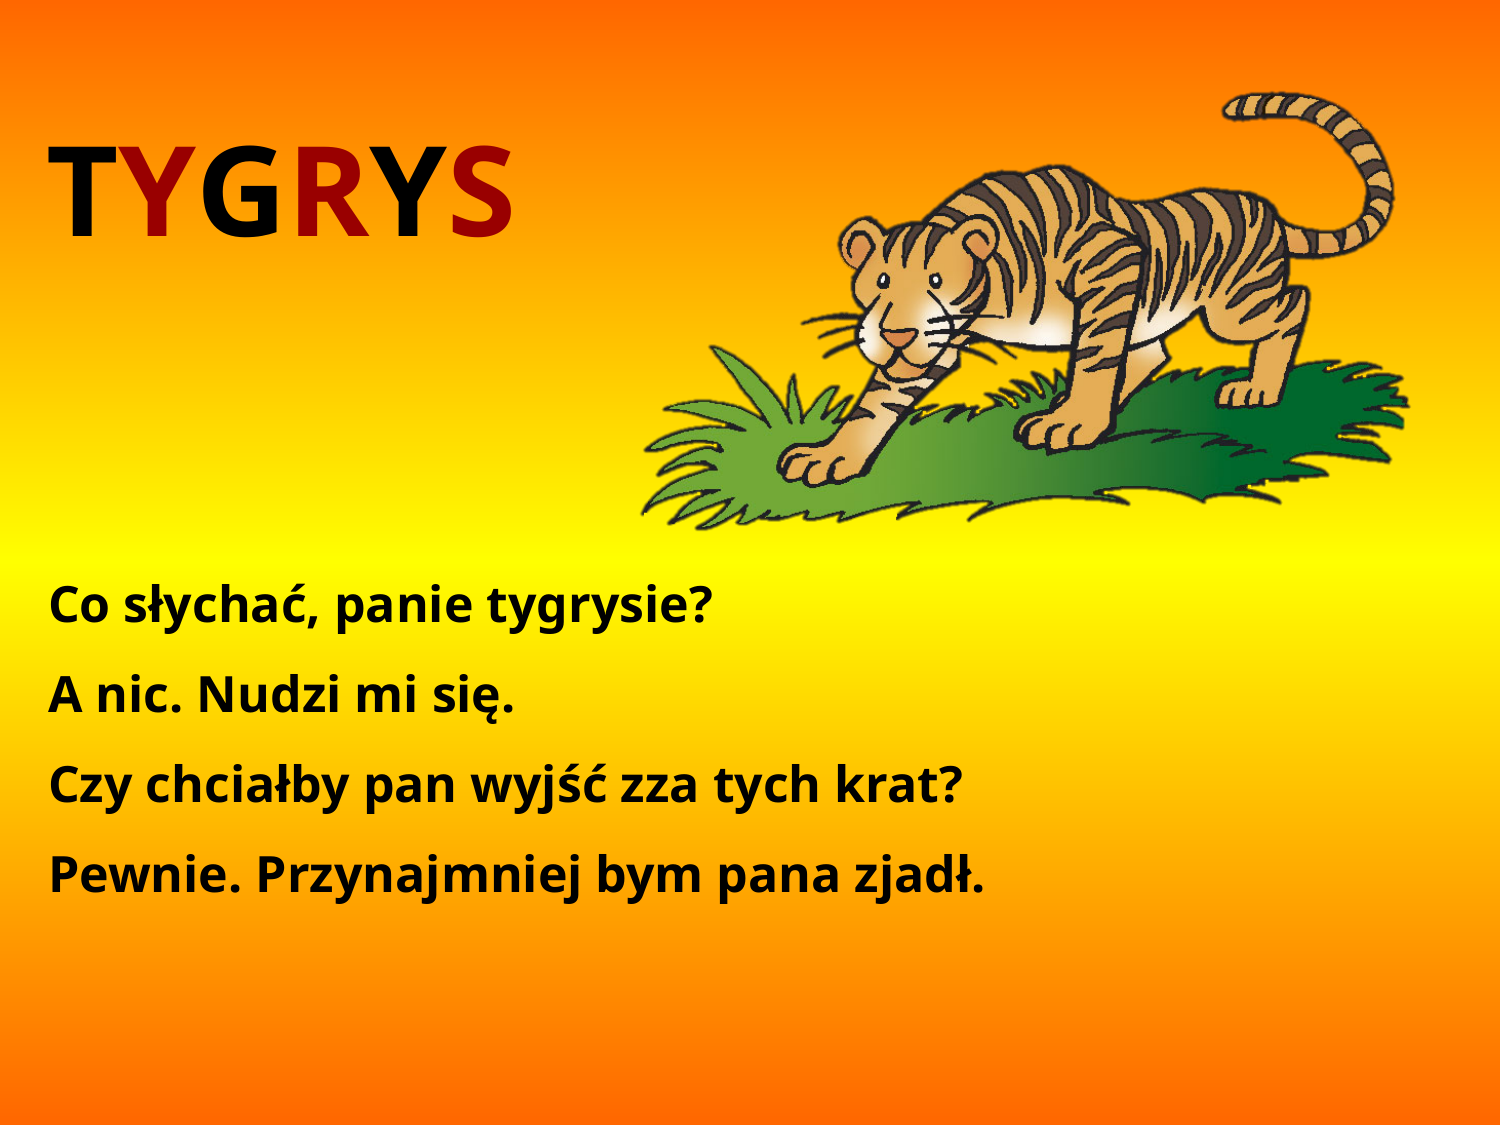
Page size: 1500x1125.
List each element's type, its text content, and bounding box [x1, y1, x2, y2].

title TYGRYS [31, 78, 602, 269]
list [608, 57, 1447, 563]
list Co słychać, panie tygrysie? A nic. Nudzi mi się. Czy chciałby pan wyjść zza tych krat? Pewnie. Przynajmniej bym pana zjadł. [33, 535, 1110, 901]
